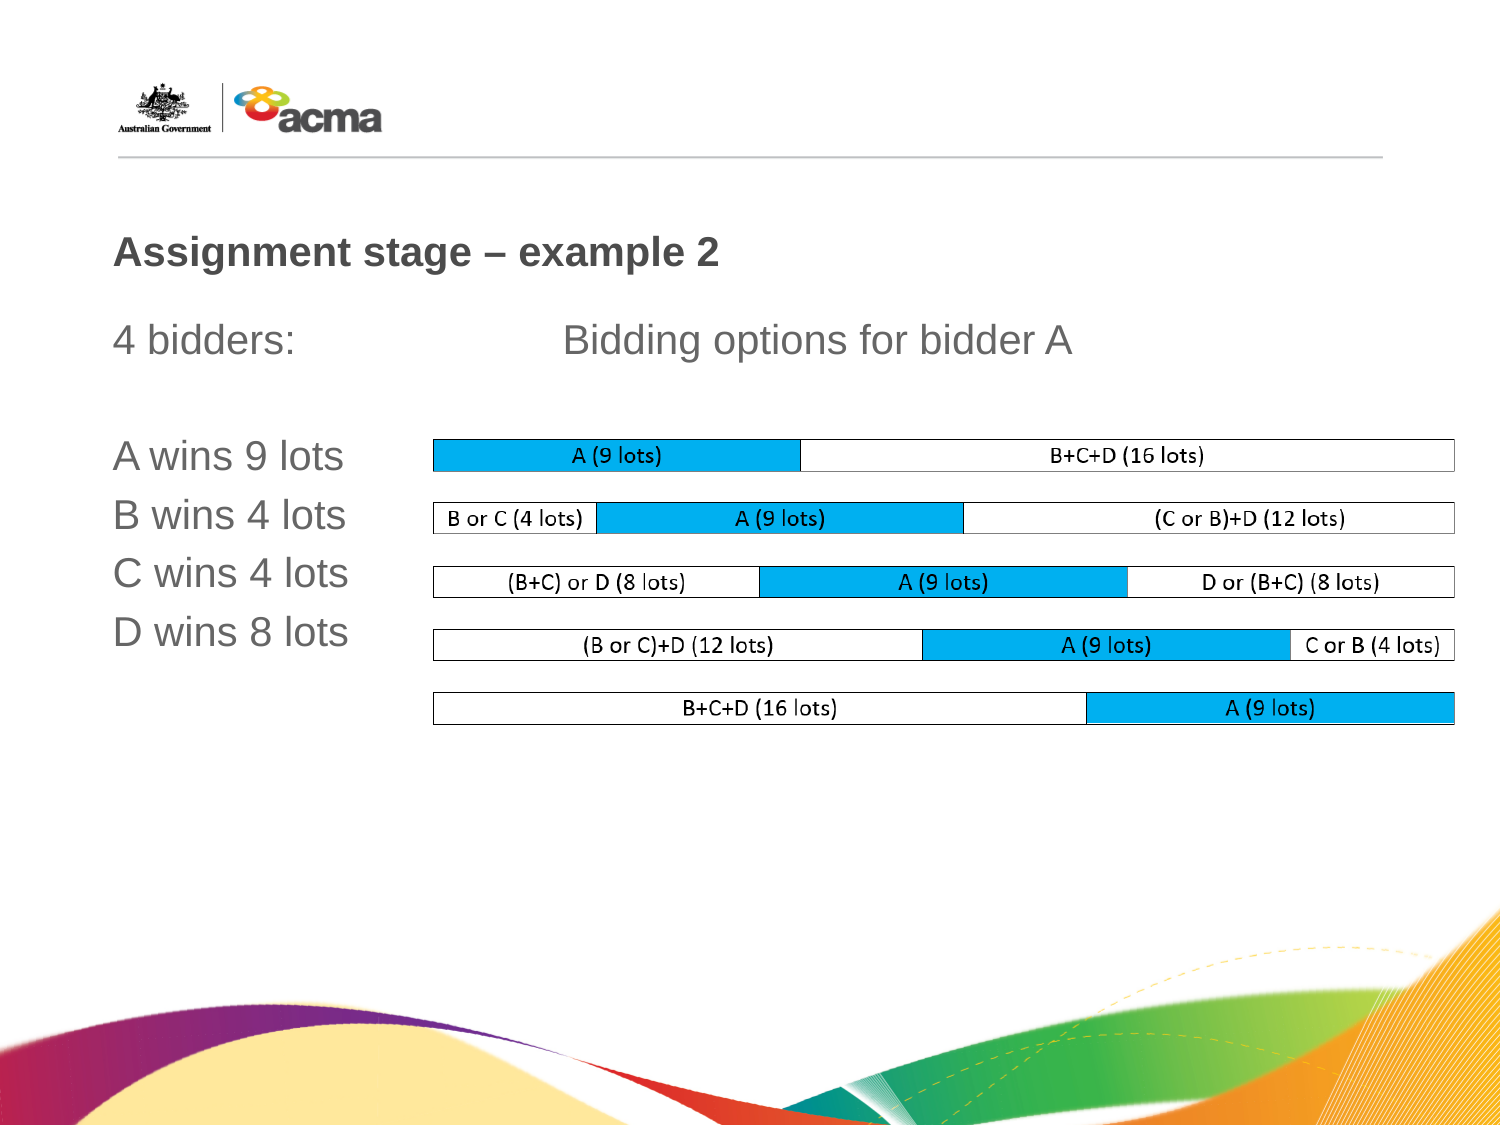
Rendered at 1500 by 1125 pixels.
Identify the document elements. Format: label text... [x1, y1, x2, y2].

list 4 bidders: Bidding options for bidder A A wins 9 lots B wins 4 lots C wins 4 lots D wins 8 lots [112, 312, 1388, 913]
title Assignment stage – example 2 [112, 224, 1388, 300]
picture [0, 0, 1500, 1125]
